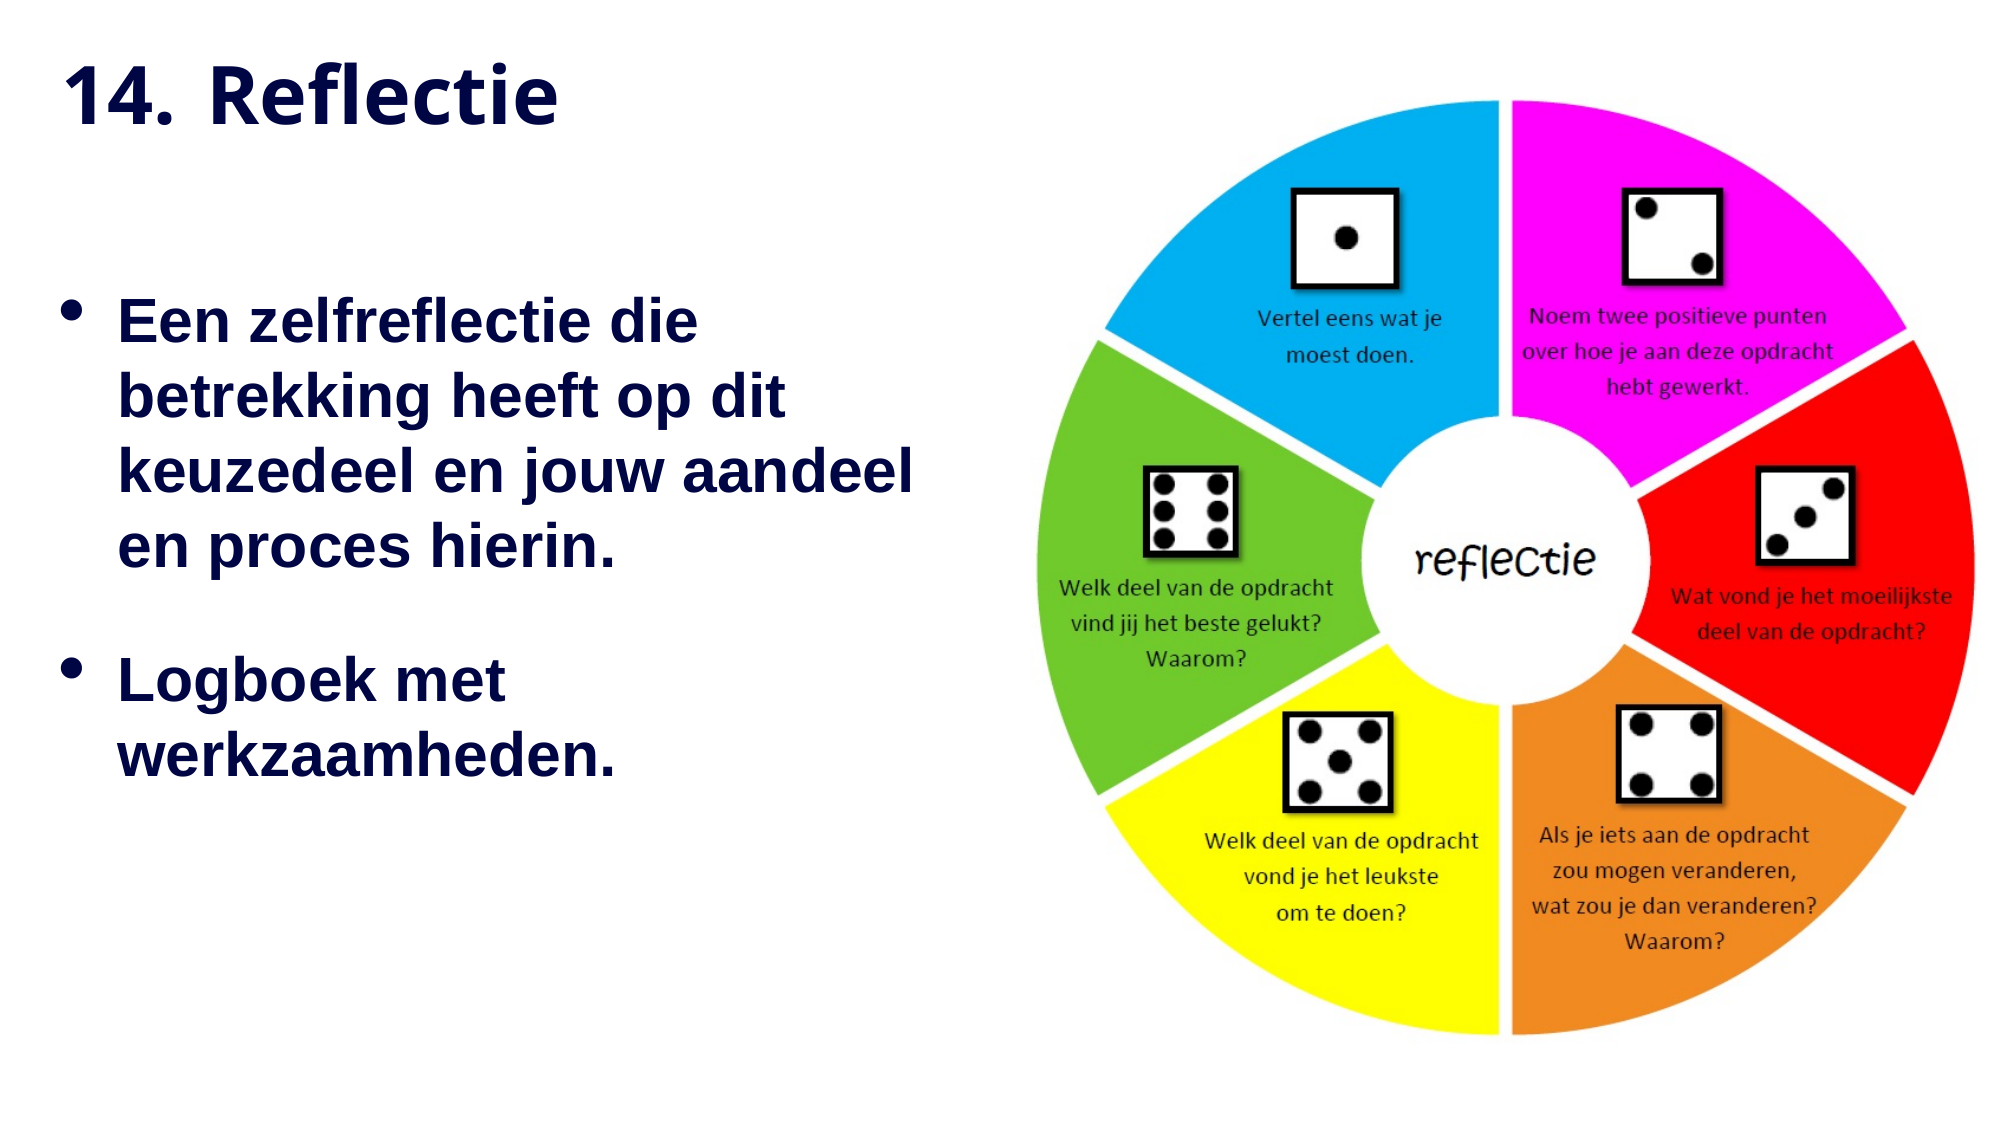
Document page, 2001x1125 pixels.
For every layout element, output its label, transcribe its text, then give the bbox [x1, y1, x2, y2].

title 14. Reflectie [60, 48, 987, 239]
picture [1012, 60, 2000, 1065]
list Een zelfreflectie die betrekking heeft op dit keuzedeel en jouw aandeel en proces hierin. Logboek met werkzaamheden. [60, 280, 987, 1006]
